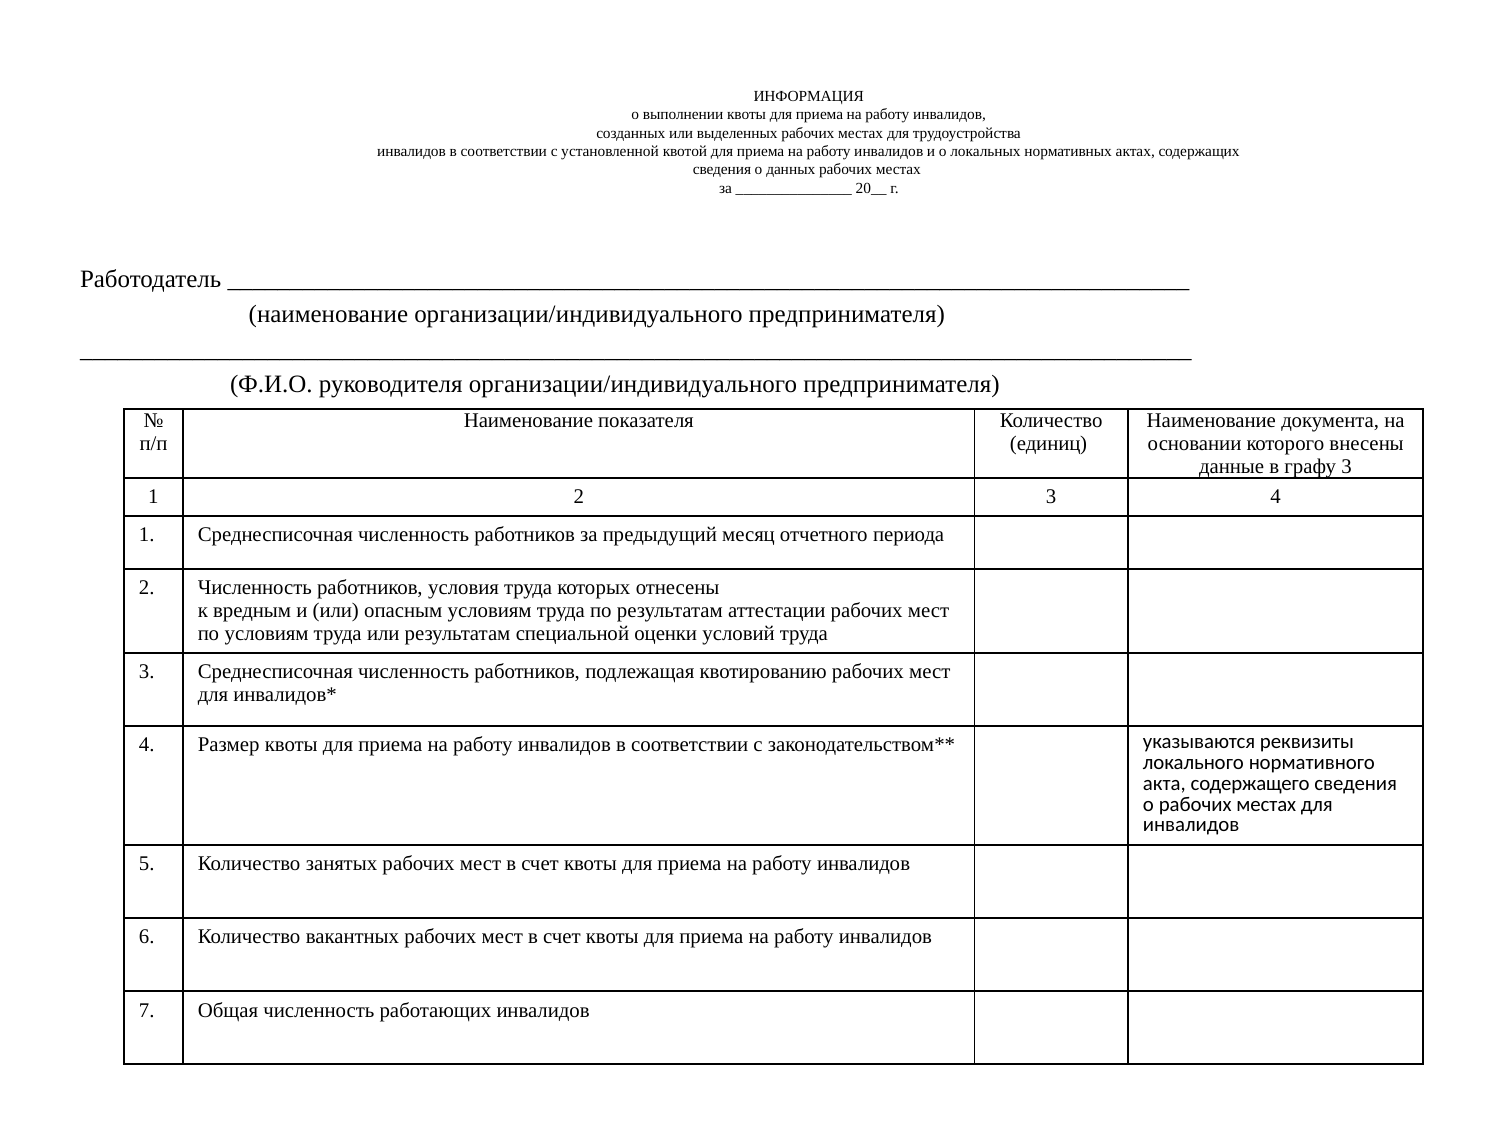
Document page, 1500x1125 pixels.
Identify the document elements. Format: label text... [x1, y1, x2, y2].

table_cell [975, 919, 1127, 990]
table_header Наименование документа, на основании которого внесены данные в графу 3 [1129, 410, 1422, 477]
table_cell 4. [125, 727, 182, 844]
table_cell [975, 517, 1127, 568]
table_cell [975, 846, 1127, 917]
table_cell 1. [125, 517, 182, 568]
table_cell Общая численность работающих инвалидов [184, 992, 974, 1063]
table_cell 2. [125, 570, 182, 652]
table_cell 4 [1129, 479, 1422, 515]
table_cell Среднесписочная численность работников за предыдущий месяц отчетного периода [184, 517, 974, 568]
table_cell [975, 727, 1127, 844]
table_cell 6. [125, 919, 182, 990]
table_cell указываются реквизиты локального нормативного акта, содержащего сведения о рабочих местах для инвалидов [1129, 727, 1422, 844]
table_cell Количество занятых рабочих мест в счет квоты для приема на работу инвалидов [184, 846, 974, 917]
table_cell [1129, 654, 1422, 725]
table_cell [1129, 992, 1422, 1063]
table_cell Численность работников, условия труда которых отнесены к вредным и (или) опасным условиям труда по результатам аттестации рабочих мест по условиям труда или результатам специальной оценки условий труда [184, 570, 974, 652]
table_cell 1 [125, 479, 182, 515]
table_cell 3. [125, 654, 182, 725]
table_cell [1129, 846, 1422, 917]
table_header Количество (единиц) [975, 410, 1127, 477]
table_cell 7. [125, 992, 182, 1063]
table_cell [975, 992, 1127, 1063]
title ИНФОРМАЦИЯ о выполнении квоты для приема на работу инвалидов, созданных или выделенных рабочих местах для трудоустройства инвалидов в соответствии с установленной квотой для приема на работу инвалидов и о локальных нормативных актах, содержащих сведения о данных рабочих местах за _______________ 20__ г. [230, 30, 1388, 255]
table_cell 5. [125, 846, 182, 917]
table_cell 2 [184, 479, 974, 515]
table_cell Среднесписочная численность работников, подлежащая квотированию рабочих мест для инвалидов* [184, 654, 974, 725]
table_header № п/п [125, 410, 182, 477]
table_cell [975, 654, 1127, 725]
table_header Наименование показателя [184, 410, 974, 477]
subtitle Работодатель _____________________________________________________________________________ (наименование организации/индивидуального предпринимателя) _________________________________________________________________________________________ (Ф.И.О. руководителя организации/индивидуального предпринимателя) [64, 255, 1459, 1071]
table_cell Размер квоты для приема на работу инвалидов в соответствии с законодательством** [184, 727, 974, 844]
table_cell [975, 570, 1127, 652]
table_cell 3 [975, 479, 1127, 515]
table_cell Количество вакантных рабочих мест в счет квоты для приема на работу инвалидов [184, 919, 974, 990]
table_cell [1129, 517, 1422, 568]
table_cell [1129, 919, 1422, 990]
table_cell [1129, 570, 1422, 652]
